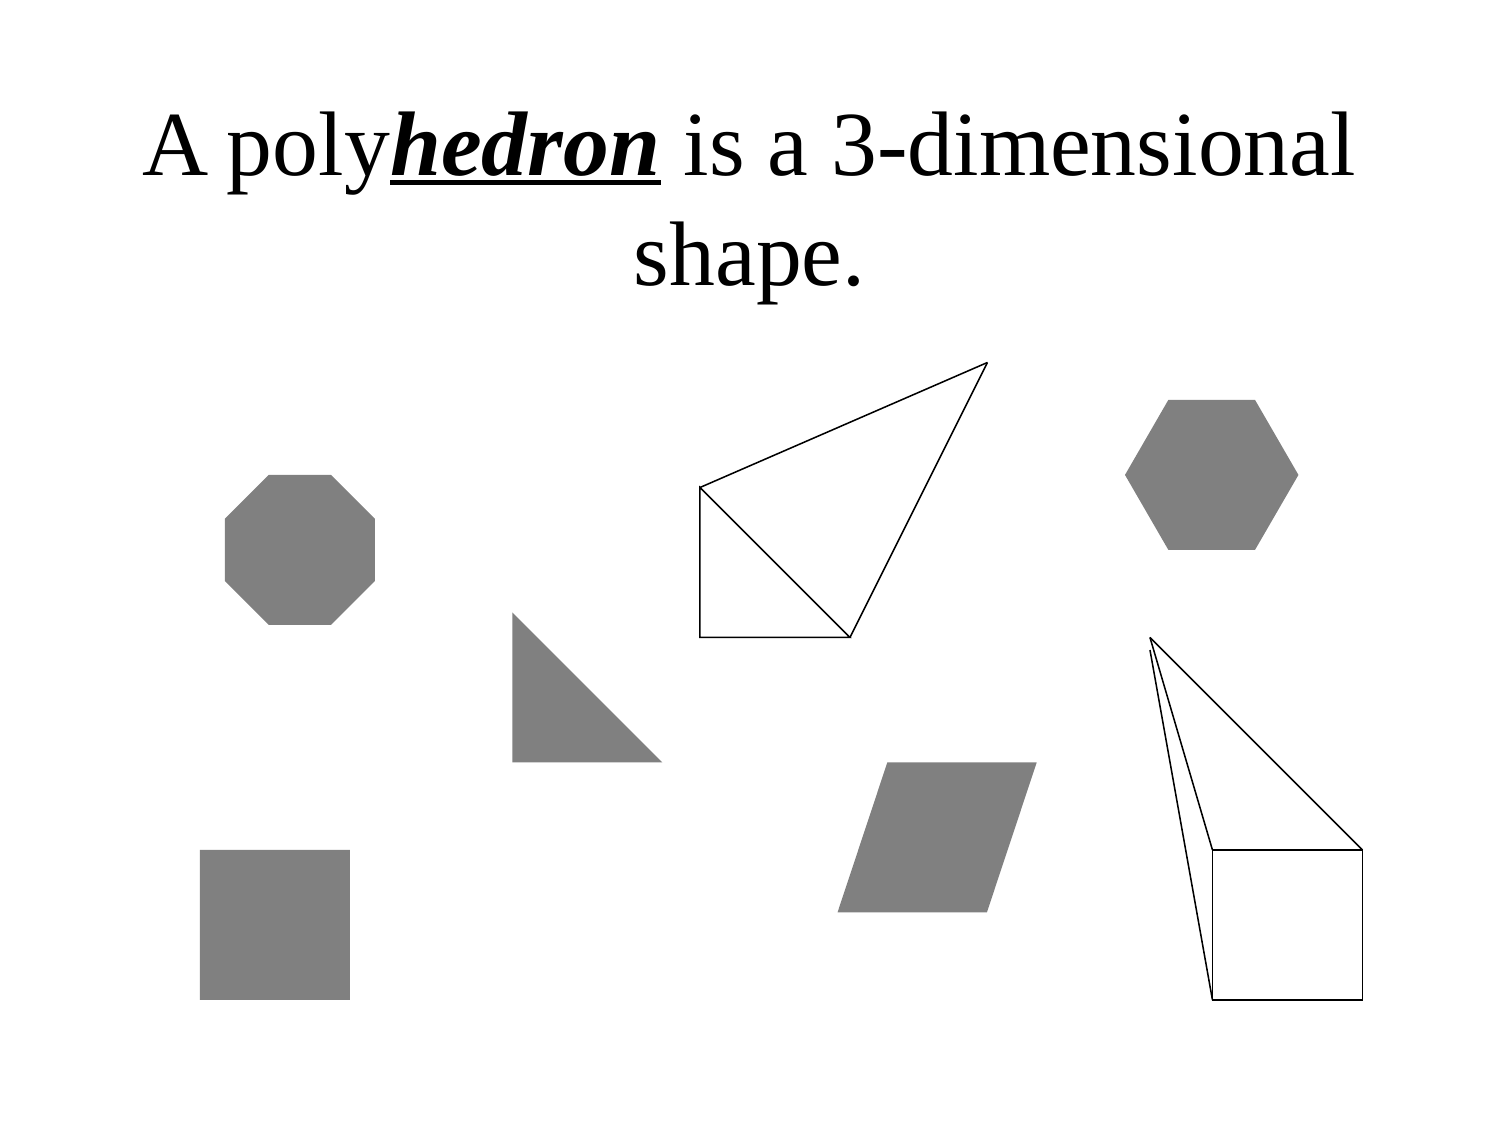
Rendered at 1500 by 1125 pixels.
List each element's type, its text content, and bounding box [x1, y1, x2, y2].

text_box [1125, 399, 1299, 550]
text_box [224, 474, 375, 625]
text_box [1212, 849, 1363, 1000]
text_box [512, 612, 663, 763]
title A polyhedron is a 3-dimensional shape. [112, 99, 1388, 288]
text_box [837, 762, 1037, 913]
text_box [199, 849, 350, 1000]
text_box [699, 488, 850, 638]
